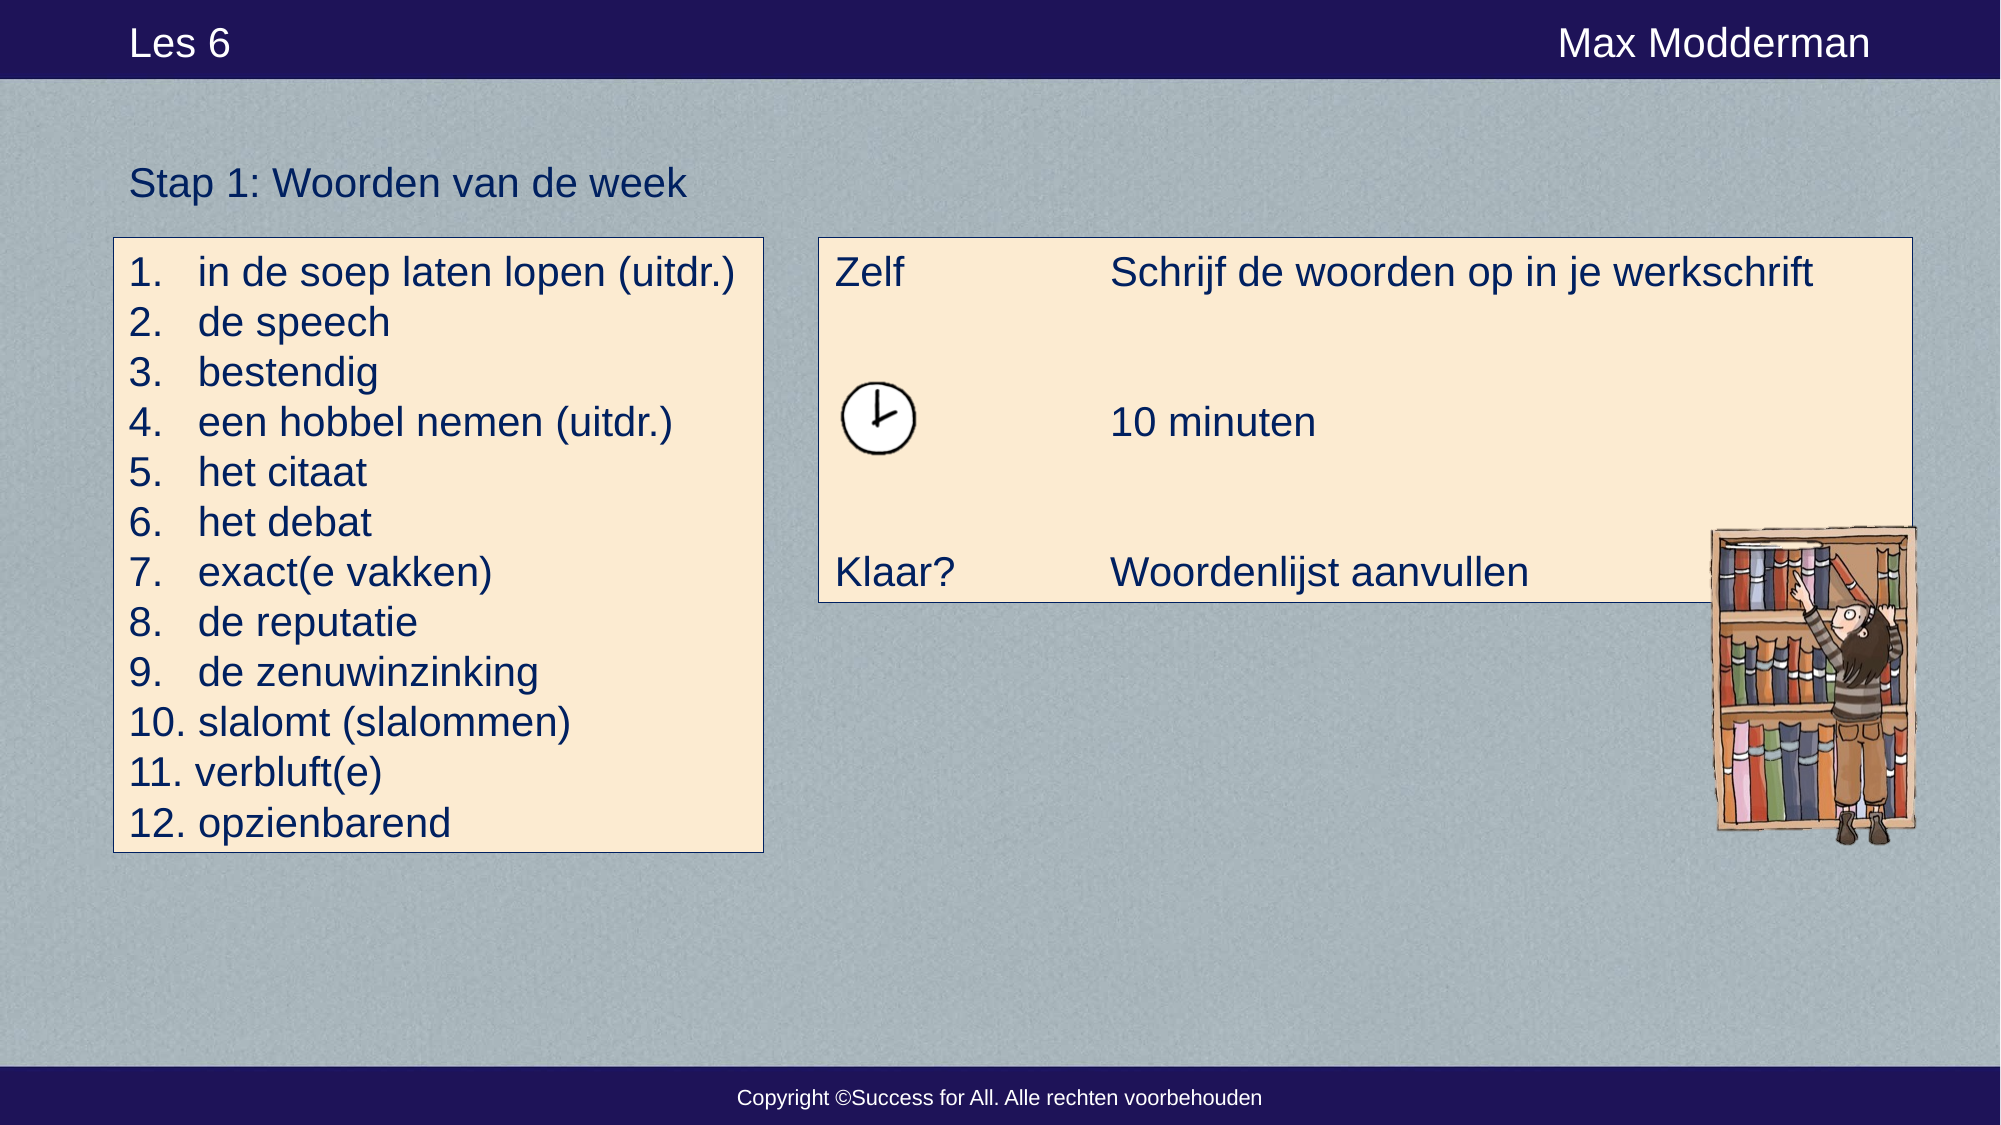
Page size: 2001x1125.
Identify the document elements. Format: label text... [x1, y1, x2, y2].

text_box 1. in de soep laten lopen (uitdr.) 2. de speech 3. bestendig 4. een hobbel nemen (uitdr.) 5. het citaat 6. het debat 7. exact(e vakken) 8. de reputatie 9. de zenuwinzinking 10. slalomt (slalommen) 11. verbluft(e) 12. opzienbarend [113, 237, 764, 853]
text_box Zelf Schrijf de woorden op in je werkschrift 10 minuten Klaar? Woordenlijst aanvullen [818, 237, 1913, 603]
text_box Max Modderman [999, 8, 1886, 123]
text_box Copyright ©Success for All. Alle rechten voorbehouden [0, 1076, 2000, 1125]
text_box Stap 1: Woorden van de week [113, 148, 1635, 214]
text_box Les 6 [114, 8, 354, 73]
picture [0, 0, 2001, 1125]
